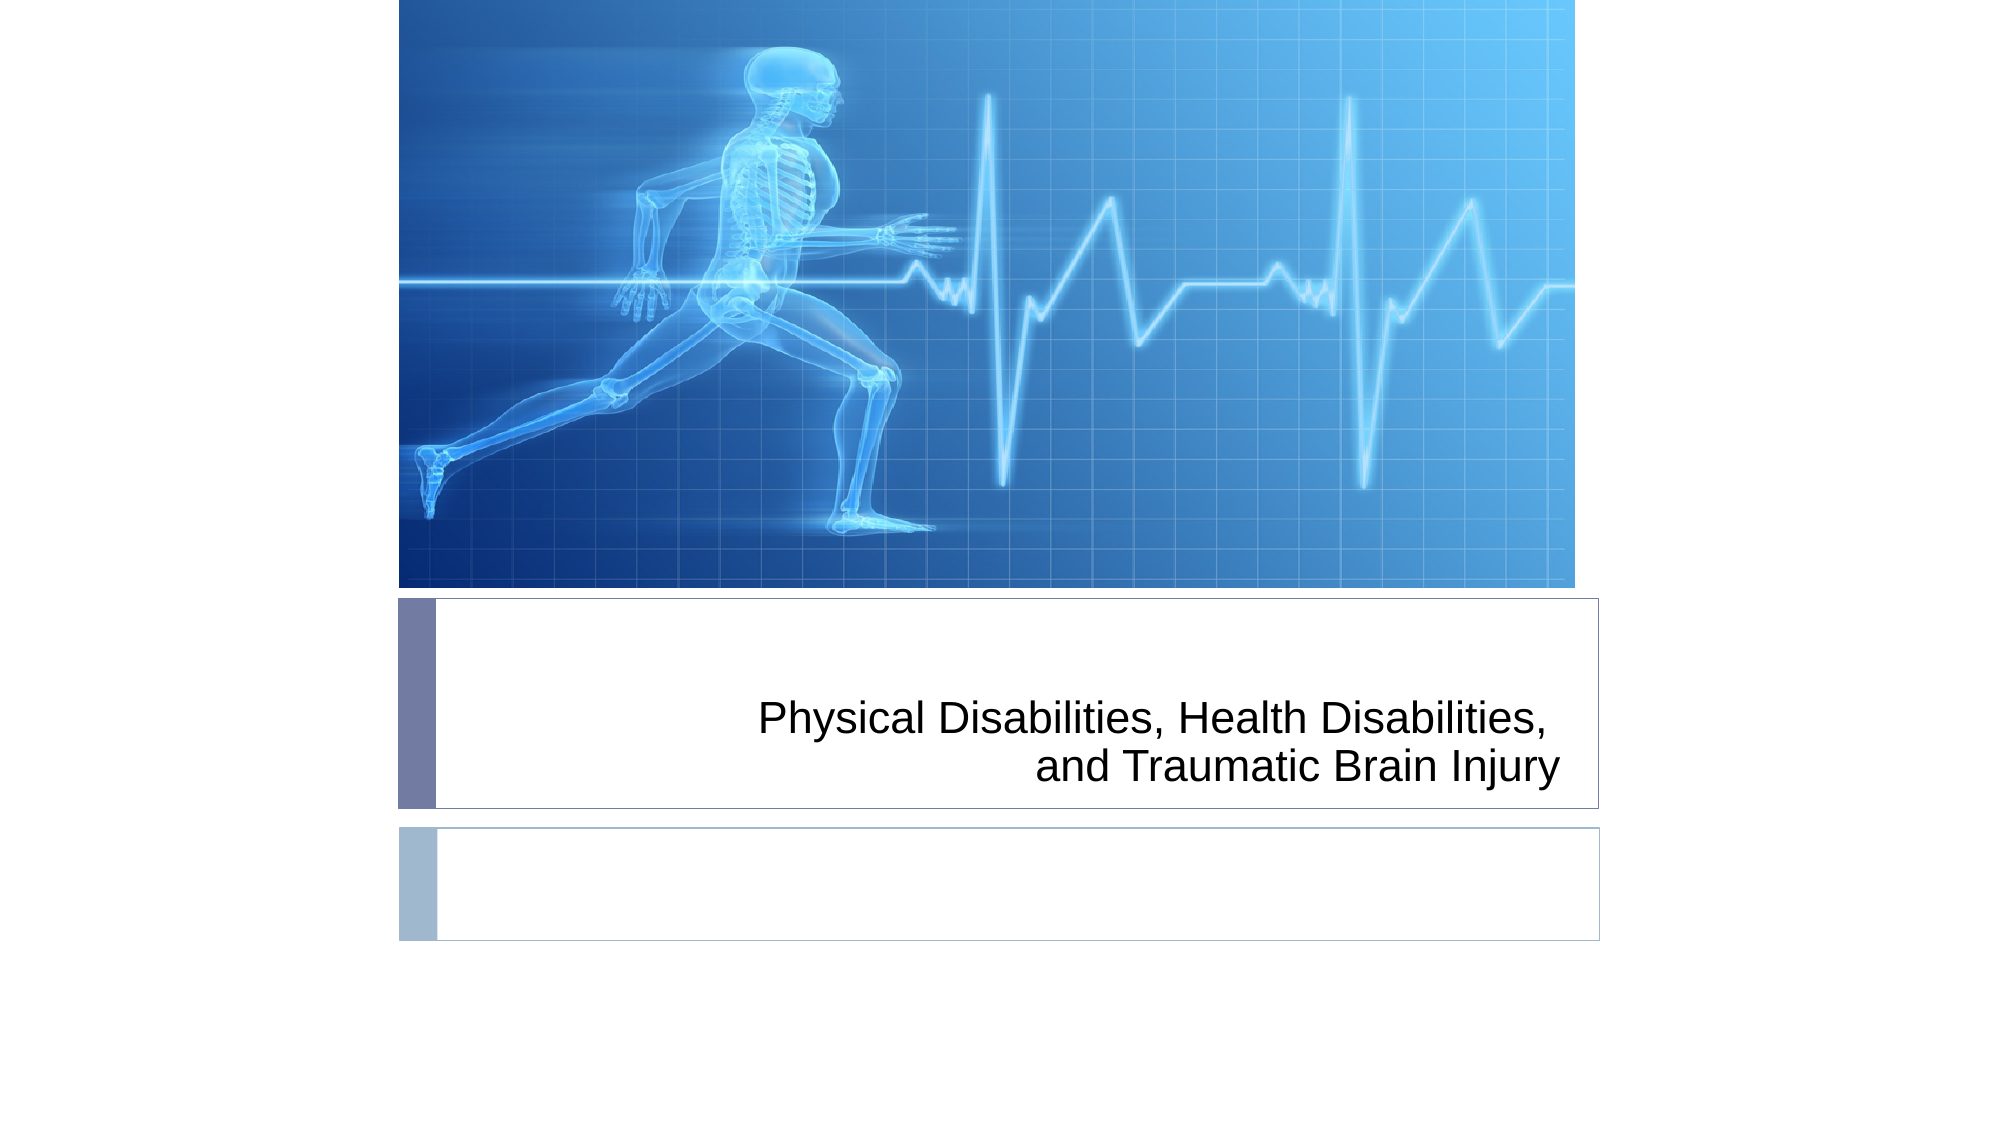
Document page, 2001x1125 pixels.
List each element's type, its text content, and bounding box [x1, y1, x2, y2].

title Physical Disabilities, Health Disabilities, and Traumatic Brain Injury [449, 637, 1575, 800]
text_box [398, 598, 436, 809]
text_box [436, 598, 1599, 809]
text_box [438, 828, 1600, 941]
picture [399, 0, 1575, 588]
text_box [399, 828, 438, 941]
